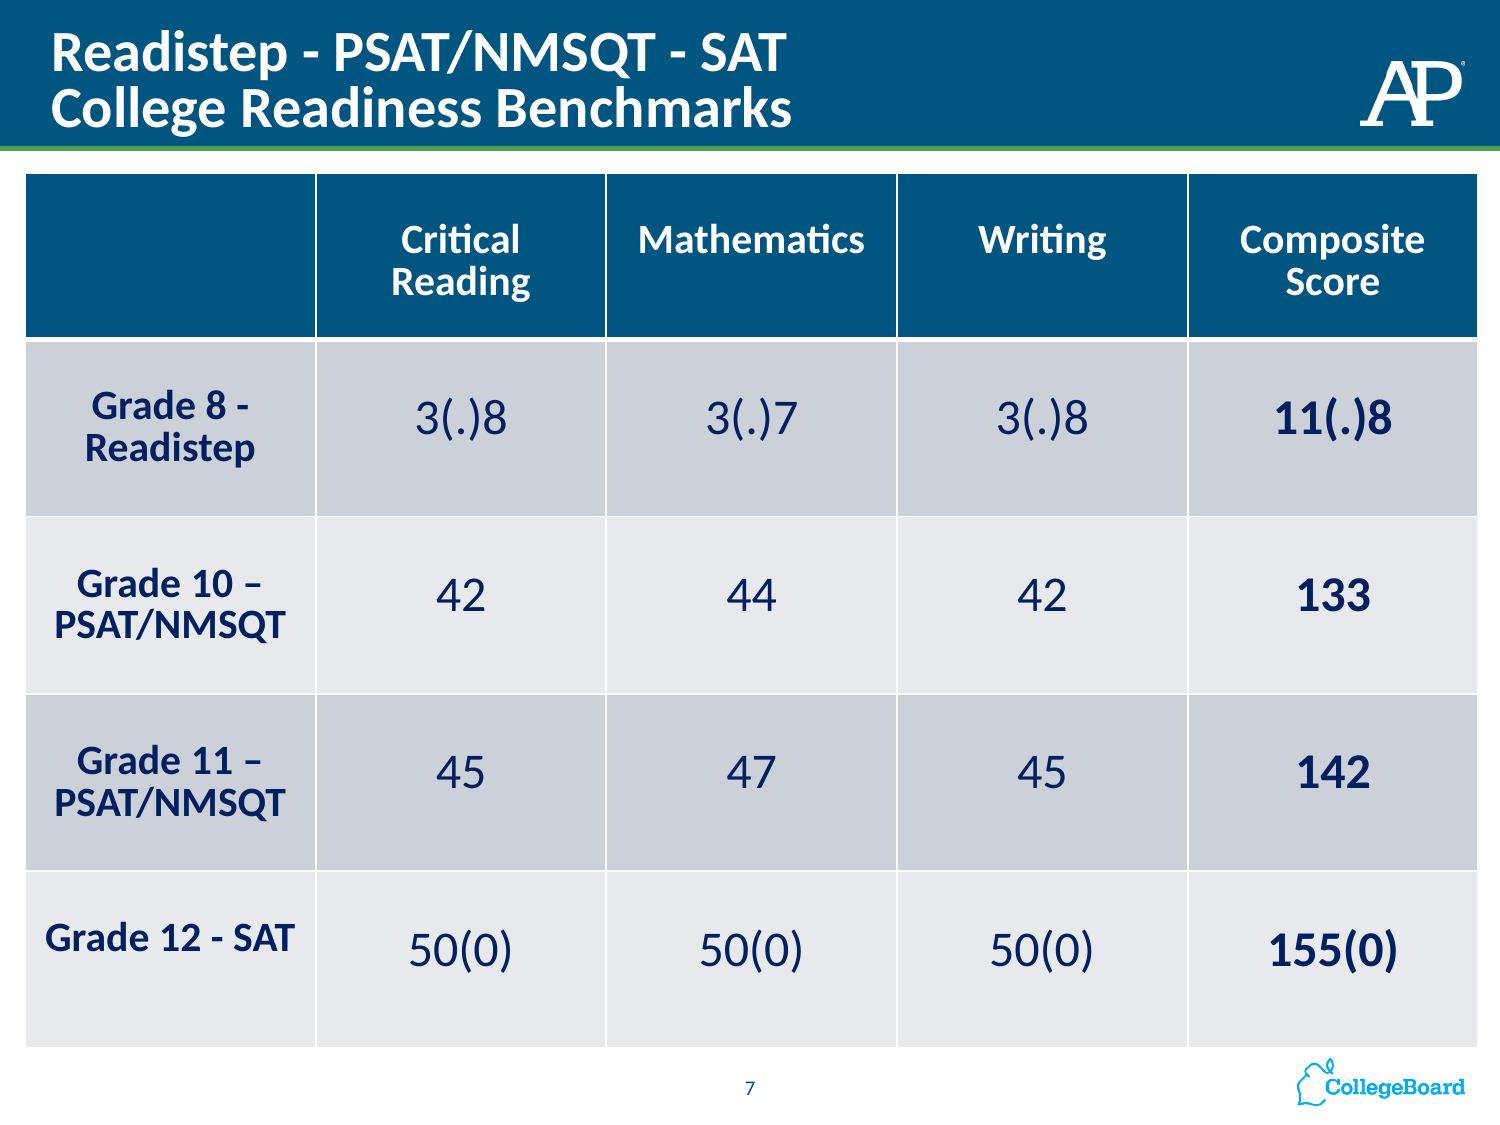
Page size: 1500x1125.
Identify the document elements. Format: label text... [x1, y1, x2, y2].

table_cell Grade 8 - Readistep [26, 342, 315, 516]
table_cell 44 [607, 517, 896, 693]
table_cell Grade 12 - SAT [26, 872, 315, 1047]
table_cell 45 [317, 695, 605, 870]
table_cell Grade 11 – PSAT/NMSQT [26, 695, 315, 870]
title Readistep - PSAT/NMSQT - SAT College Readiness Benchmarks [35, 0, 1374, 147]
table_cell 11(.)8 [1189, 342, 1477, 516]
table_cell 50(0) [607, 872, 896, 1047]
table_header Composite Score [1189, 174, 1477, 337]
table_cell 3(.)8 [898, 342, 1187, 516]
table_cell 50(0) [898, 872, 1187, 1047]
table_cell 3(.)8 [317, 342, 605, 516]
table_cell 42 [898, 517, 1187, 693]
table_cell Grade 10 – PSAT/NMSQT [26, 517, 315, 693]
table_header Critical Reading [317, 174, 605, 337]
table_header Writing [898, 174, 1187, 337]
table_cell 45 [898, 695, 1187, 870]
picture [1300, 1058, 1465, 1106]
table_cell 50(0) [317, 872, 605, 1047]
table_cell 142 [1189, 695, 1477, 870]
picture [1297, 1058, 1328, 1081]
table_header [26, 174, 315, 337]
table_cell 155(0) [1189, 872, 1477, 1047]
table_cell 133 [1189, 517, 1477, 693]
table_header Mathematics [607, 174, 896, 337]
table_cell 47 [607, 695, 896, 870]
table_cell 3(.)7 [607, 342, 896, 516]
table_cell 42 [317, 517, 605, 693]
slide_number 7 [711, 1060, 789, 1100]
